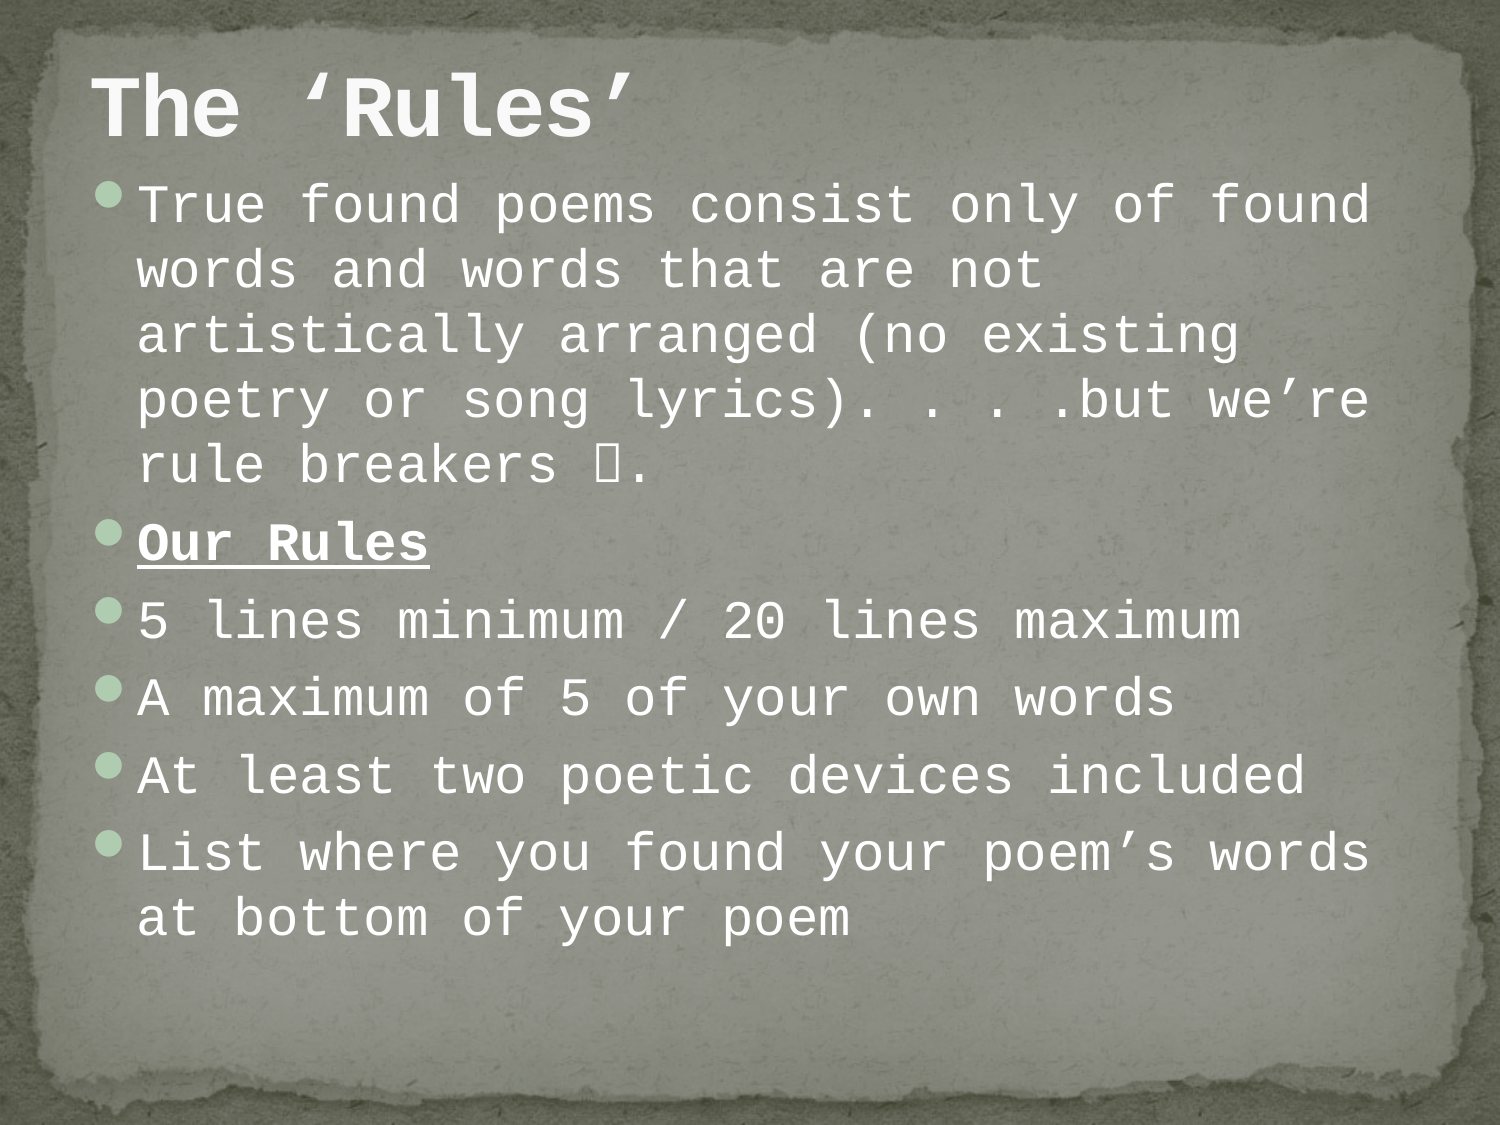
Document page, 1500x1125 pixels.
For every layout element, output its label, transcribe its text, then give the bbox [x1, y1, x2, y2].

title The ‘Rules’ [74, 24, 1425, 161]
list True found poems consist only of found words and words that are not artistically arranged (no existing poetry or song lyrics). . . .but we’re rule breakers . Our Rules 5 lines minimum / 20 lines maximum A maximum of 5 of your own words At least two poetic devices included List where you found your poem’s words at bottom of your poem [76, 160, 1427, 1071]
